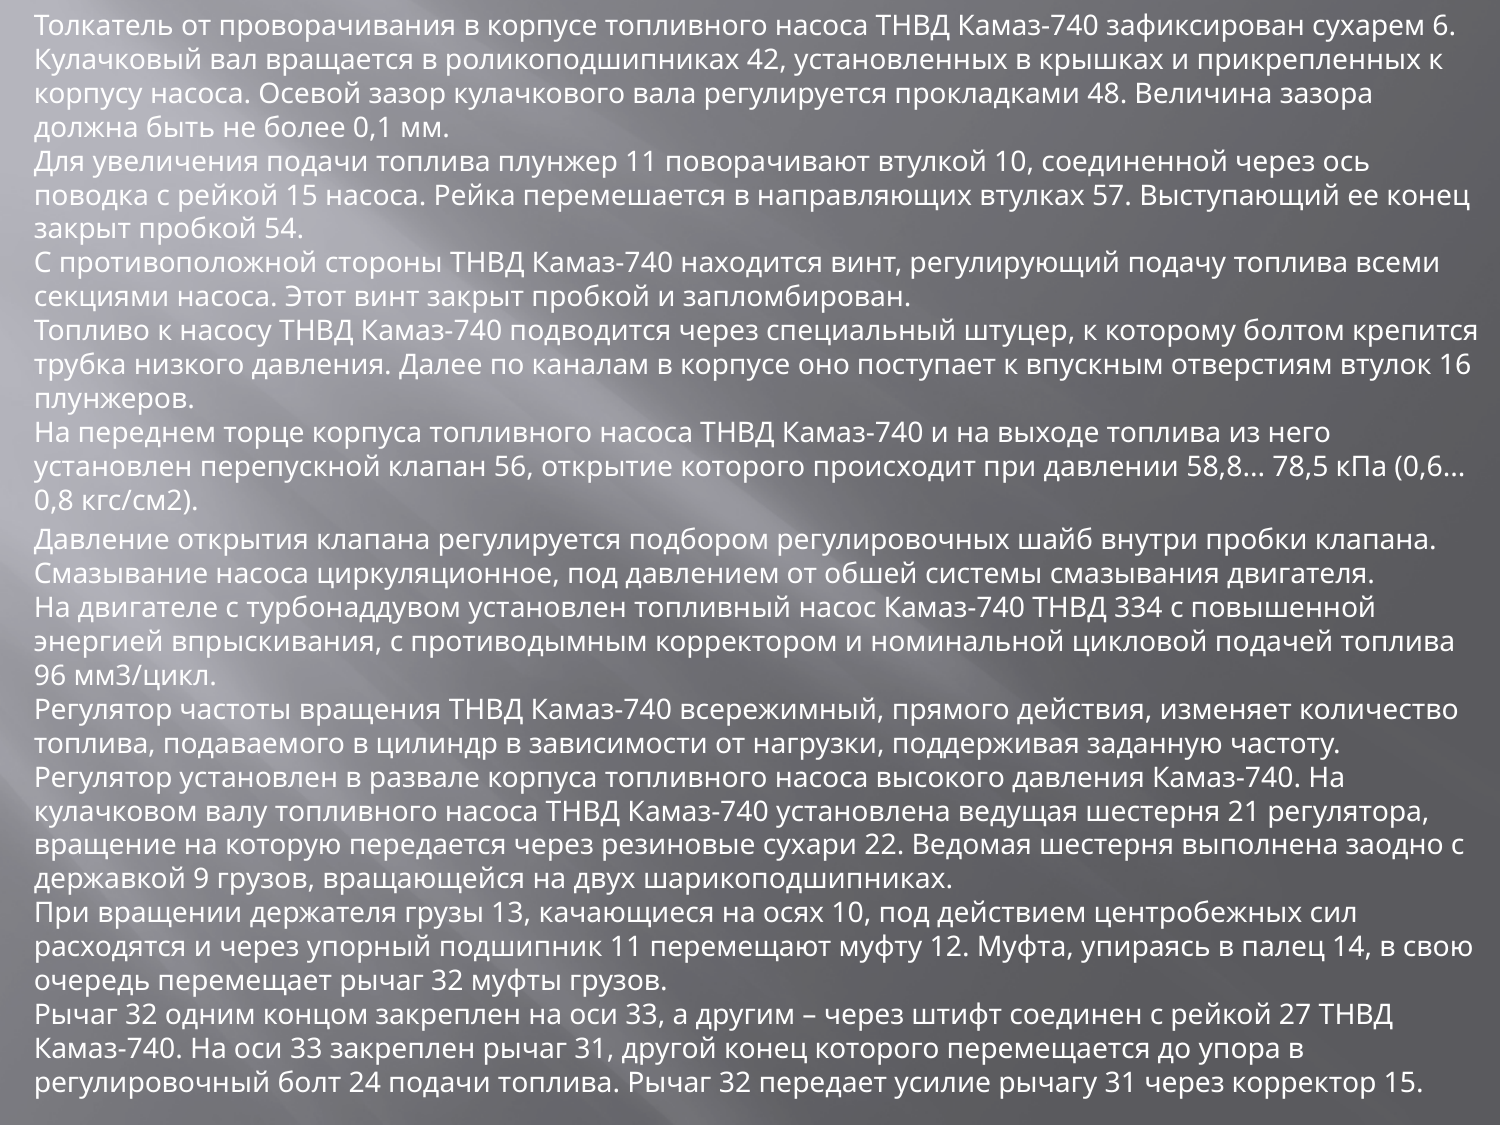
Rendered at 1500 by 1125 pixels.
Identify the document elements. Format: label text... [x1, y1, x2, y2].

list Толкатель от проворачивания в корпусе топливного насоса ТНВД Камаз-740 зафиксирован сухарем 6. Кулачковый вал вращается в роликоподшипниках 42, установленных в крышках и прикрепленных к корпусу насоса. Осевой зазор кулачкового вала регулируется прокладками 48. Величина зазора должна быть не более 0,1 мм. Для увеличения подачи топлива плунжер 11 поворачивают втулкой 10, соединенной через ось поводка с рейкой 15 насоса. Рейка перемешается в направляющих втулках 57. Выступающий ее конец закрыт пробкой 54. С противоположной стороны ТНВД Камаз-740 находится винт, регулирующий подачу топлива всеми секциями насоса. Этот винт закрыт пробкой и запломбирован. Топливо к насосу ТНВД Камаз-740 подводится через специальный штуцер, к которому болтом крепится трубка низкого давления. Далее по каналам в корпусе оно поступает к впускным отверстиям втулок 16 плунжеров. На переднем торце корпуса топливного насоса ТНВД Камаз-740 и на выходе топлива из него установлен перепускной клапан 56, открытие которого происходит при давлении 58,8... 78,5 кПа (0,6... 0,8 кгс/см2). Давление открытия клапана регулируется подбором регулировочных шайб внутри пробки клапана. Смазывание насоса циркуляционное, под давлением от обшей системы смазывания двигателя. На двигателе с турбонаддувом установлен топливный насос Камаз-740 ТНВД 334 с повышенной энергией впрыскивания, с противодымным корректором и номинальной цикловой подачей топлива 96 мм3/цикл. Регулятор частоты вращения ТНВД Камаз-740 всережимный, прямого действия, изменяет количество топлива, подаваемого в цилиндр в зависимости от нагрузки, поддерживая заданную частоту. Регулятор установлен в развале корпуса топливного насоса высокого давления Камаз-740. На кулачковом валу топливного насоса ТНВД Камаз-740 установлена ведущая шестерня 21 регулятора, вращение на которую передается через резиновые сухари 22. Ведомая шестерня выполнена заодно с державкой 9 грузов, вращающейся на двух шарикоподшипниках. При вращении держателя грузы 13, качающиеся на осях 10, под действием центробежных сил расходятся и через упорный подшипник 11 перемещают муфту 12. Муфта, упираясь в палец 14, в свою очередь перемещает рычаг 32 муфты грузов. Рычаг 32 одним концом закреплен на оси 33, а другим – через штифт соединен с рейкой 27 ТНВД Камаз-740. На оси 33 закреплен рычаг 31, другой конец которого перемещается до упора в регулировочный болт 24 подачи топлива. Рычаг 32 передает усилие рычагу 31 через корректор 15. [0, 0, 1499, 1125]
